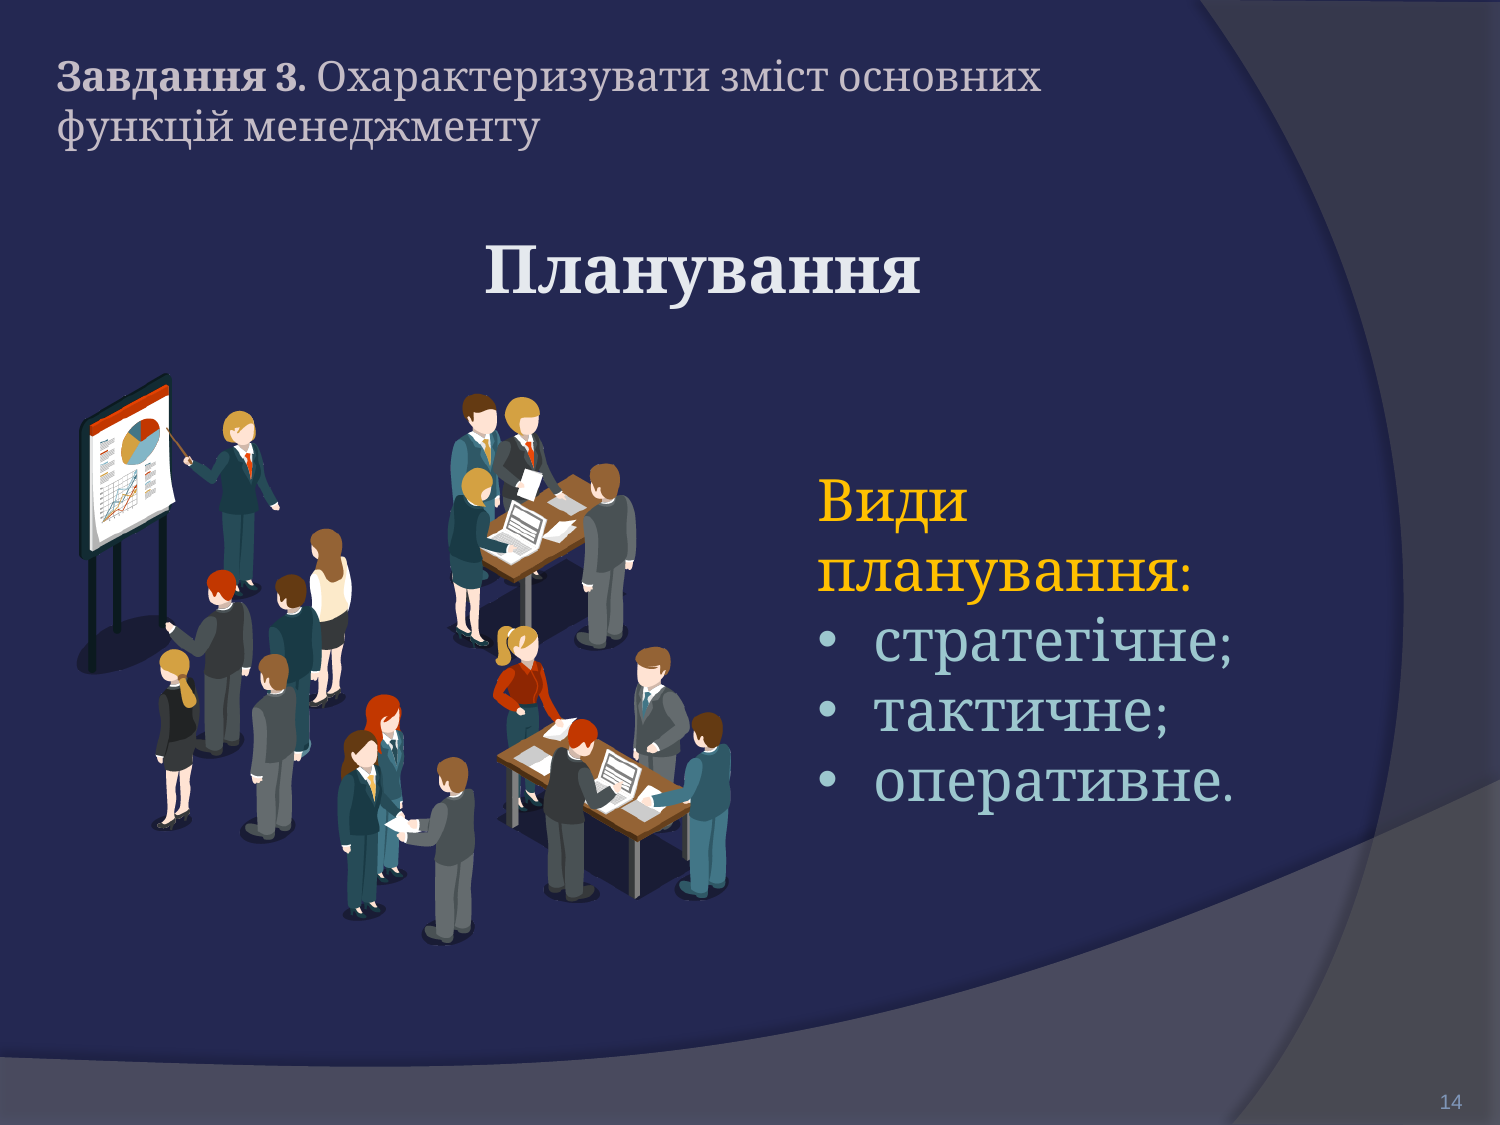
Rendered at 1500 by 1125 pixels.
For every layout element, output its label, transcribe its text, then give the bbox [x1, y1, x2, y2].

text_box Види планування: стратегічне; тактичне; оперативне. [802, 456, 1329, 821]
picture [76, 373, 731, 946]
text_box Планування [449, 219, 958, 315]
text_box Завдання 3. Охарактеризувати зміст основних функцій менеджменту [41, 42, 1214, 158]
slide_number 14 [1337, 1053, 1463, 1114]
